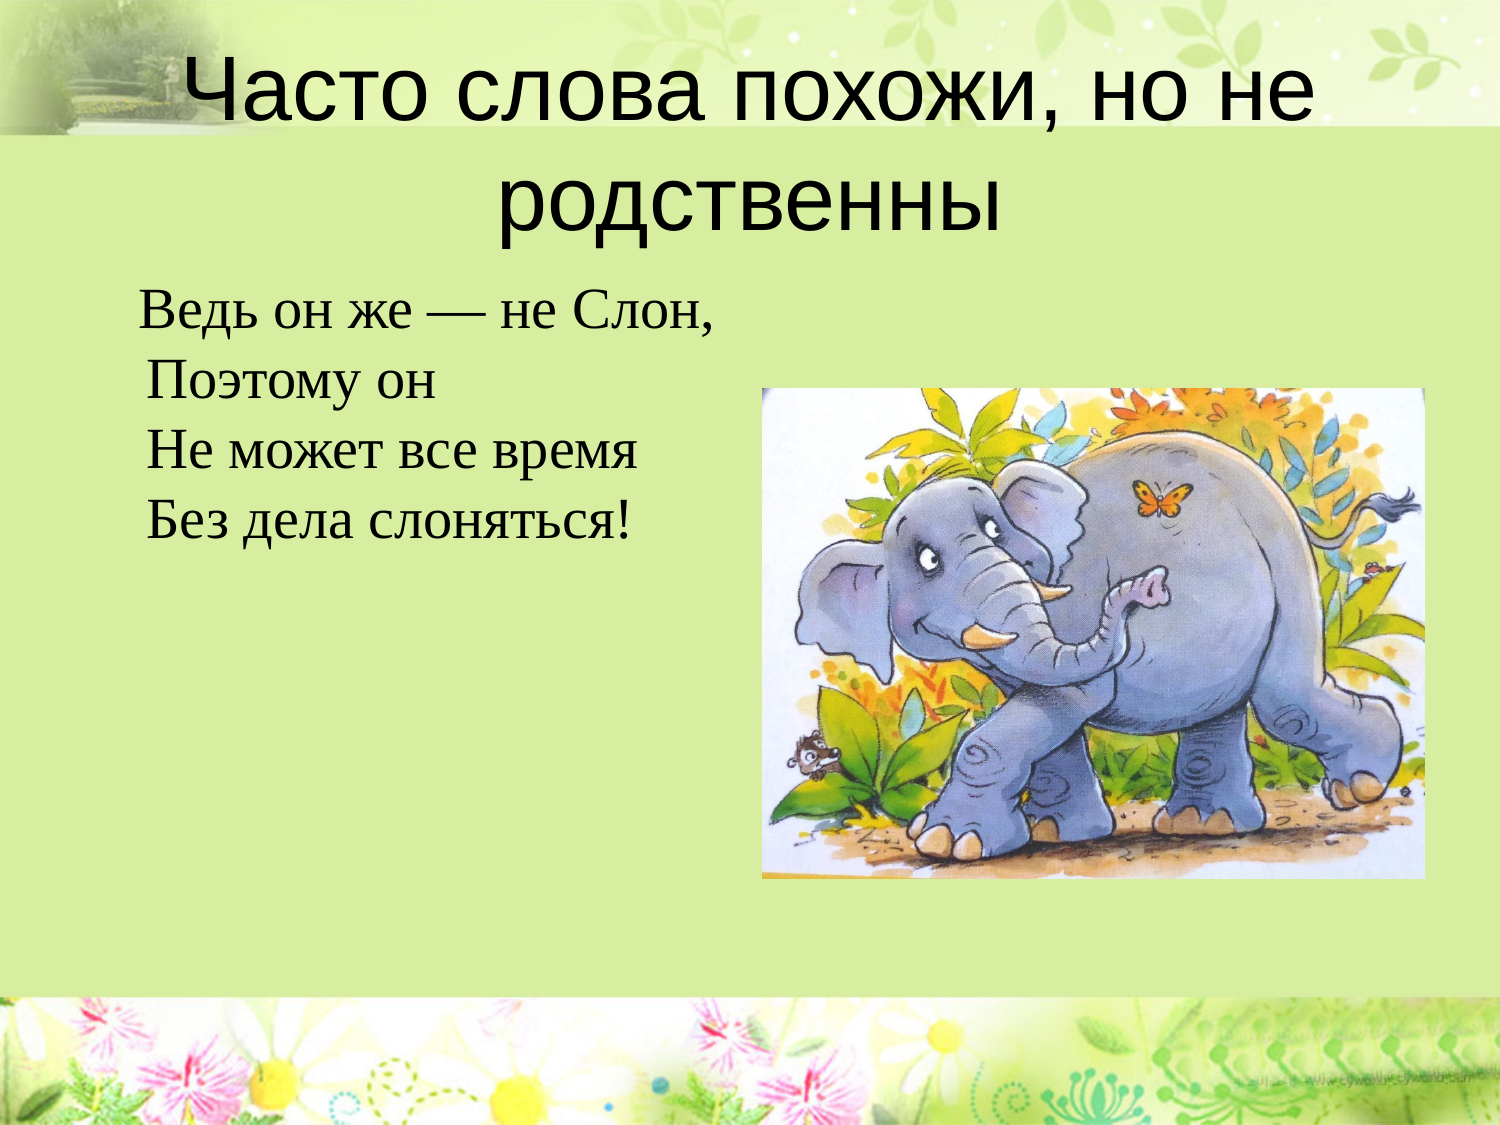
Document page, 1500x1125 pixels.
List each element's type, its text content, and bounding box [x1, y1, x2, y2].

list Ведь он же — не Слон, Поэтому он Не может все время Без дела слоняться! [74, 262, 738, 1006]
title Часто слова похожи, но не родственны [74, 44, 1426, 233]
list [762, 388, 1426, 880]
picture [0, 0, 1500, 1125]
